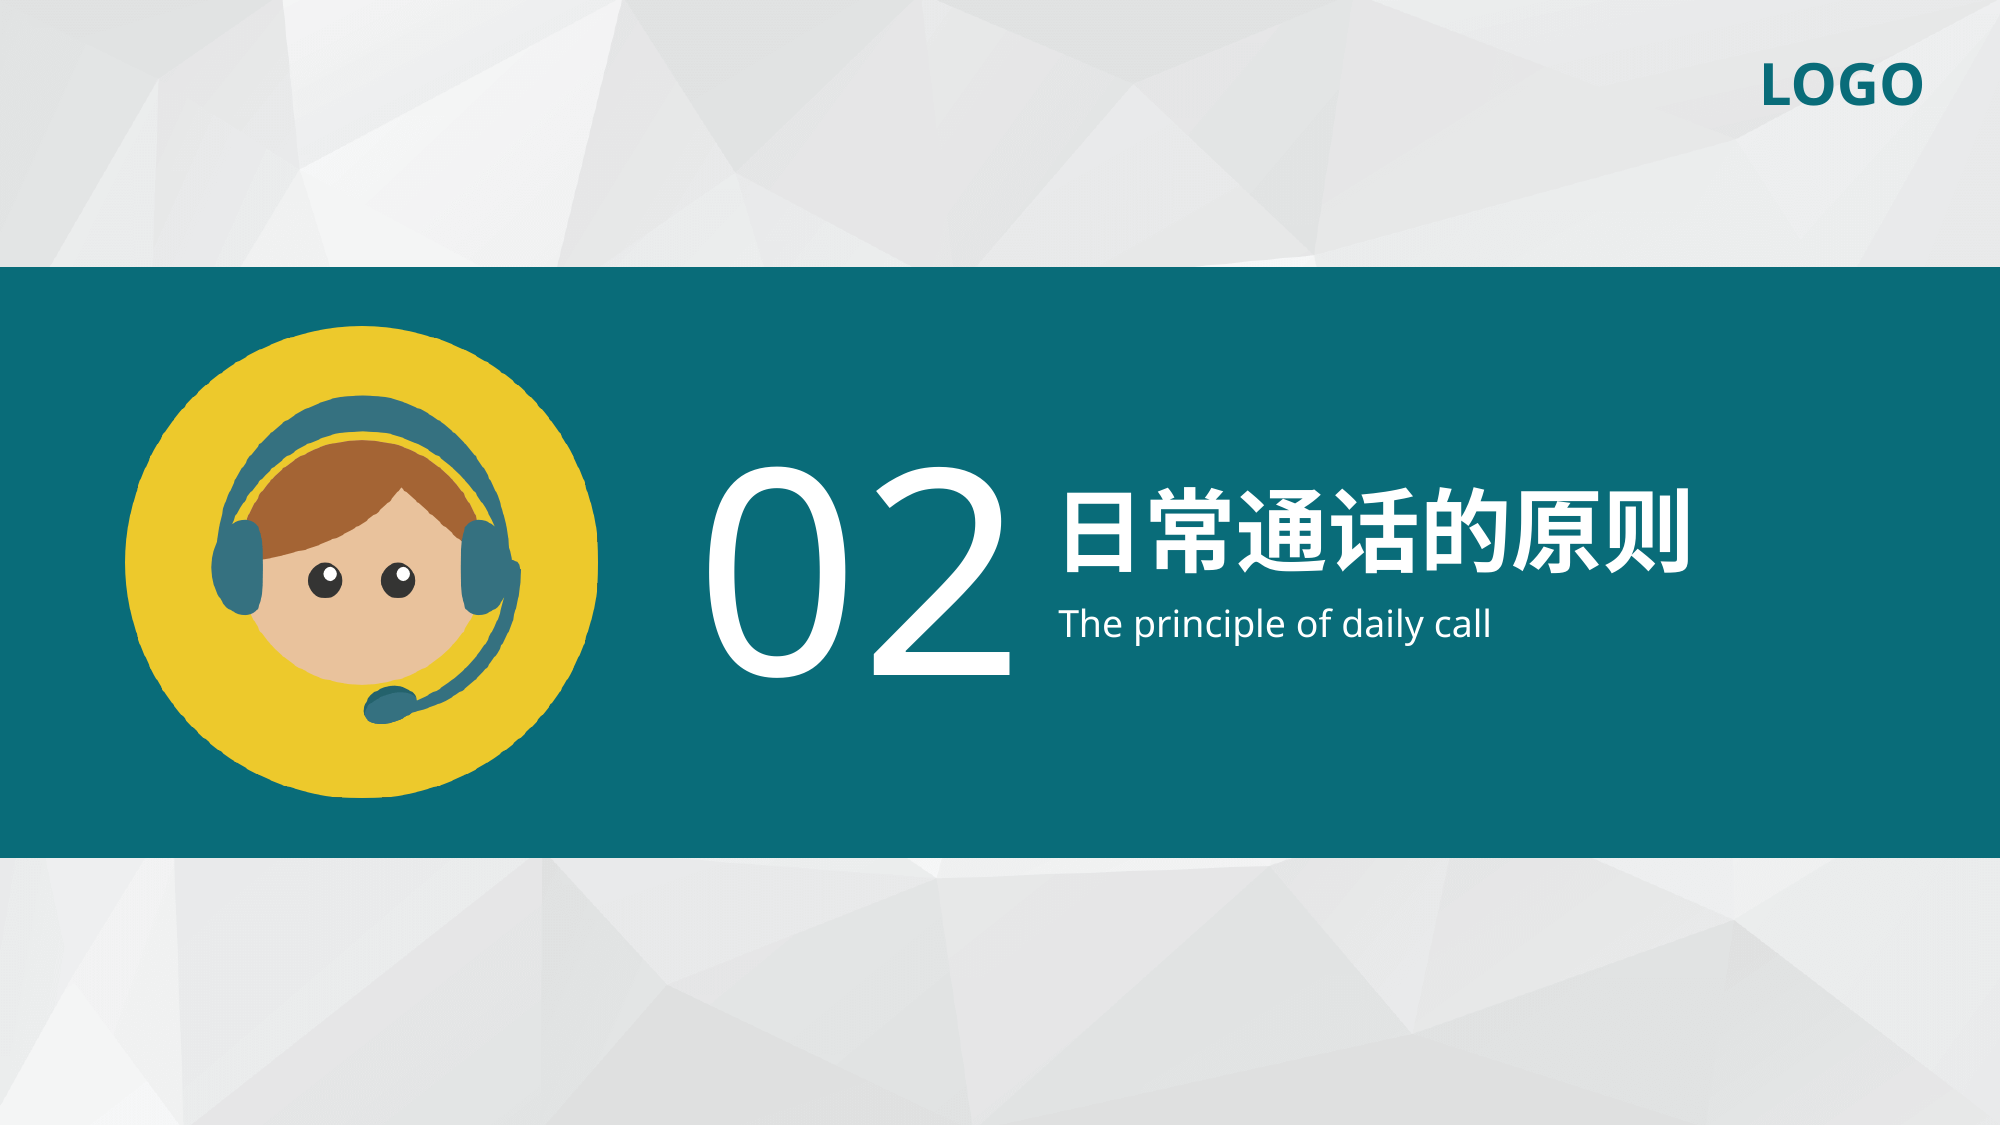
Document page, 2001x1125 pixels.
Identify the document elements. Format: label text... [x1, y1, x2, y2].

text_box LOGO [1744, 39, 1969, 129]
text_box 02 [681, 380, 1060, 741]
picture [0, 858, 2000, 1125]
text_box 日常通话的原则 [1038, 466, 1711, 592]
text_box [0, 267, 2000, 858]
text_box The principle of daily call [1043, 592, 1508, 653]
picture [125, 325, 598, 798]
picture [0, 0, 2000, 267]
